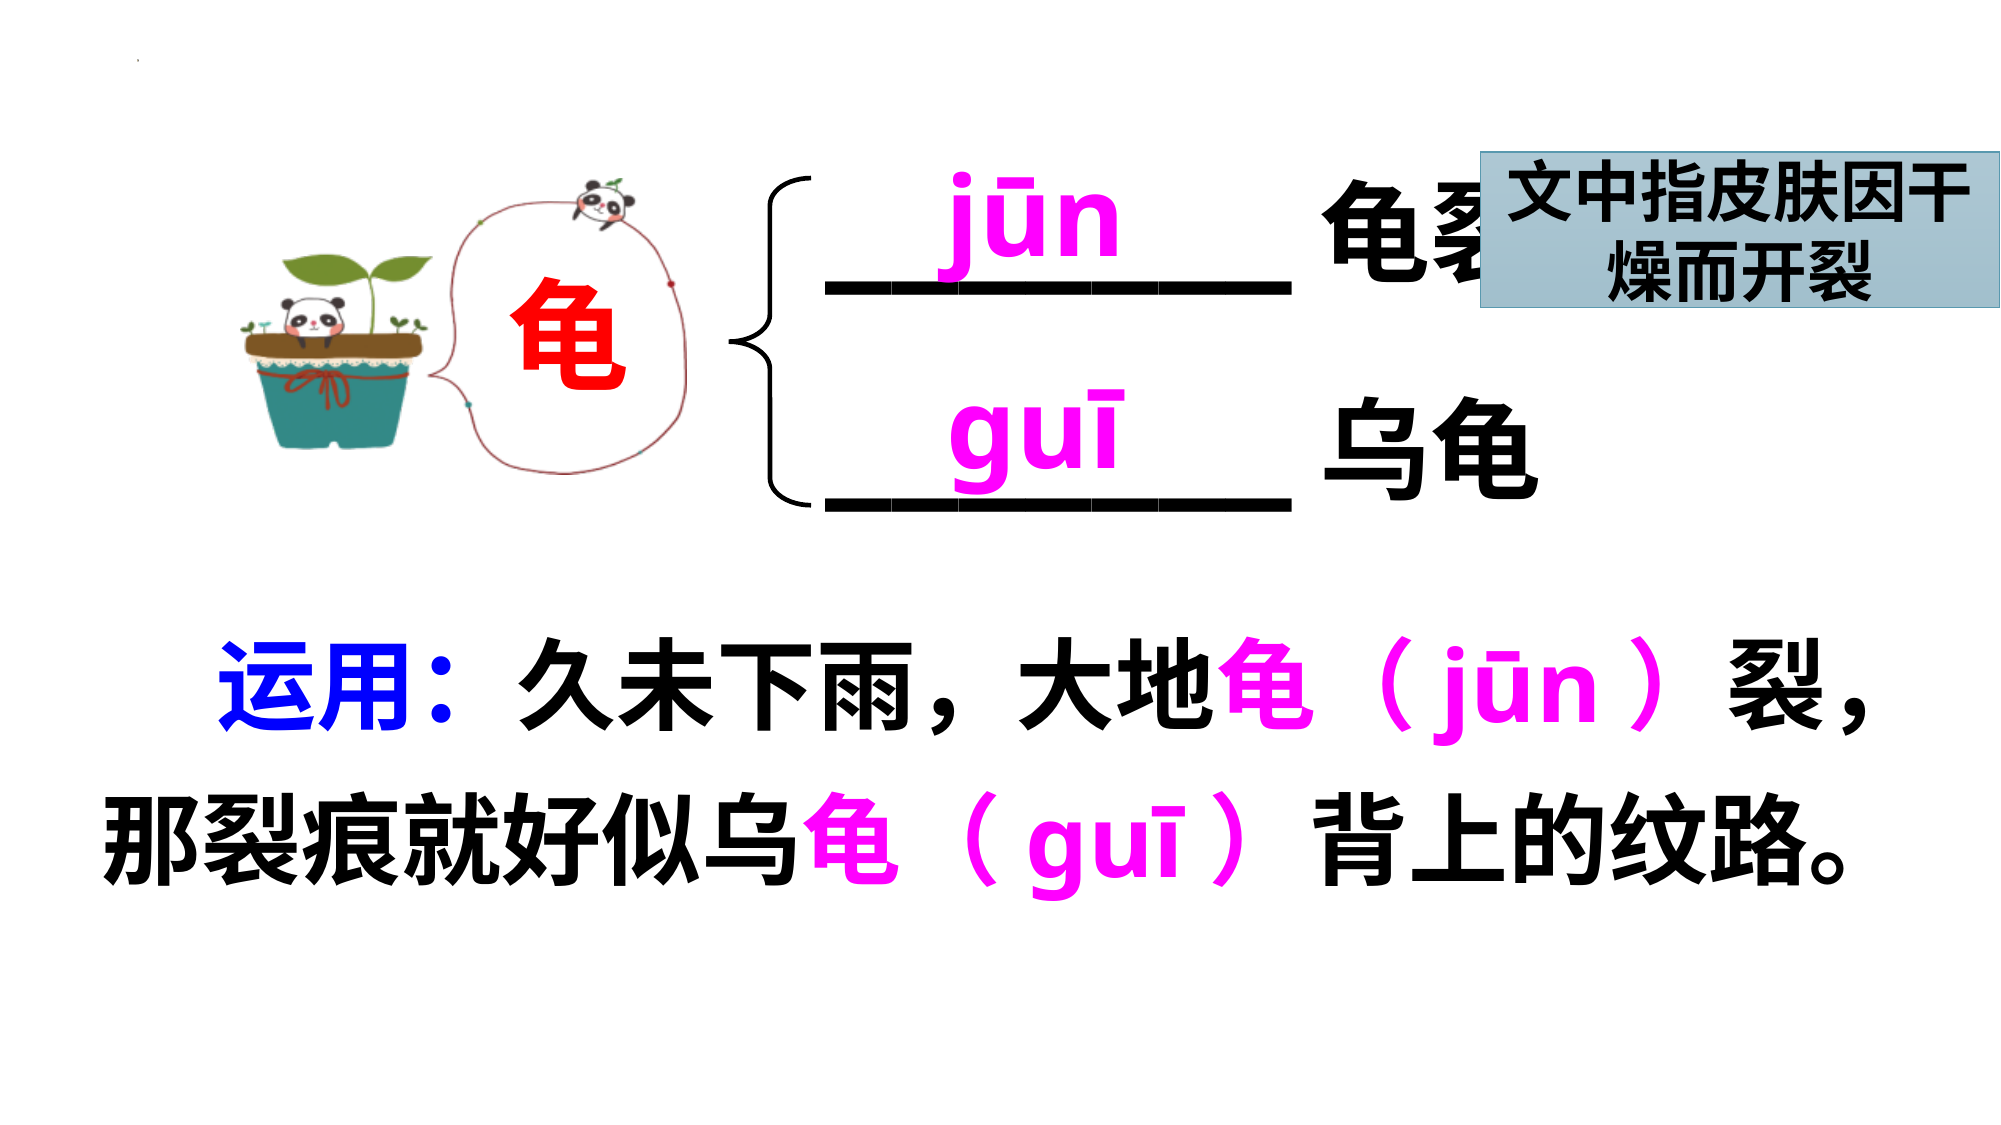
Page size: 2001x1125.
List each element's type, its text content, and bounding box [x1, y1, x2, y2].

text_box 文中指皮肤因干燥而开裂 [1480, 151, 2000, 308]
text_box ɡuī [841, 350, 1230, 499]
text_box _______乌龟 [811, 372, 1646, 521]
picture [240, 178, 687, 475]
text_box _______龟裂 [811, 155, 1480, 304]
text_box [728, 177, 812, 506]
text_box jūn [841, 137, 1230, 286]
text_box 运用：久未下雨，大地龟（jūn）裂，那裂痕就好似乌龟（ɡuī）背上的纹路。 [85, 578, 1915, 906]
